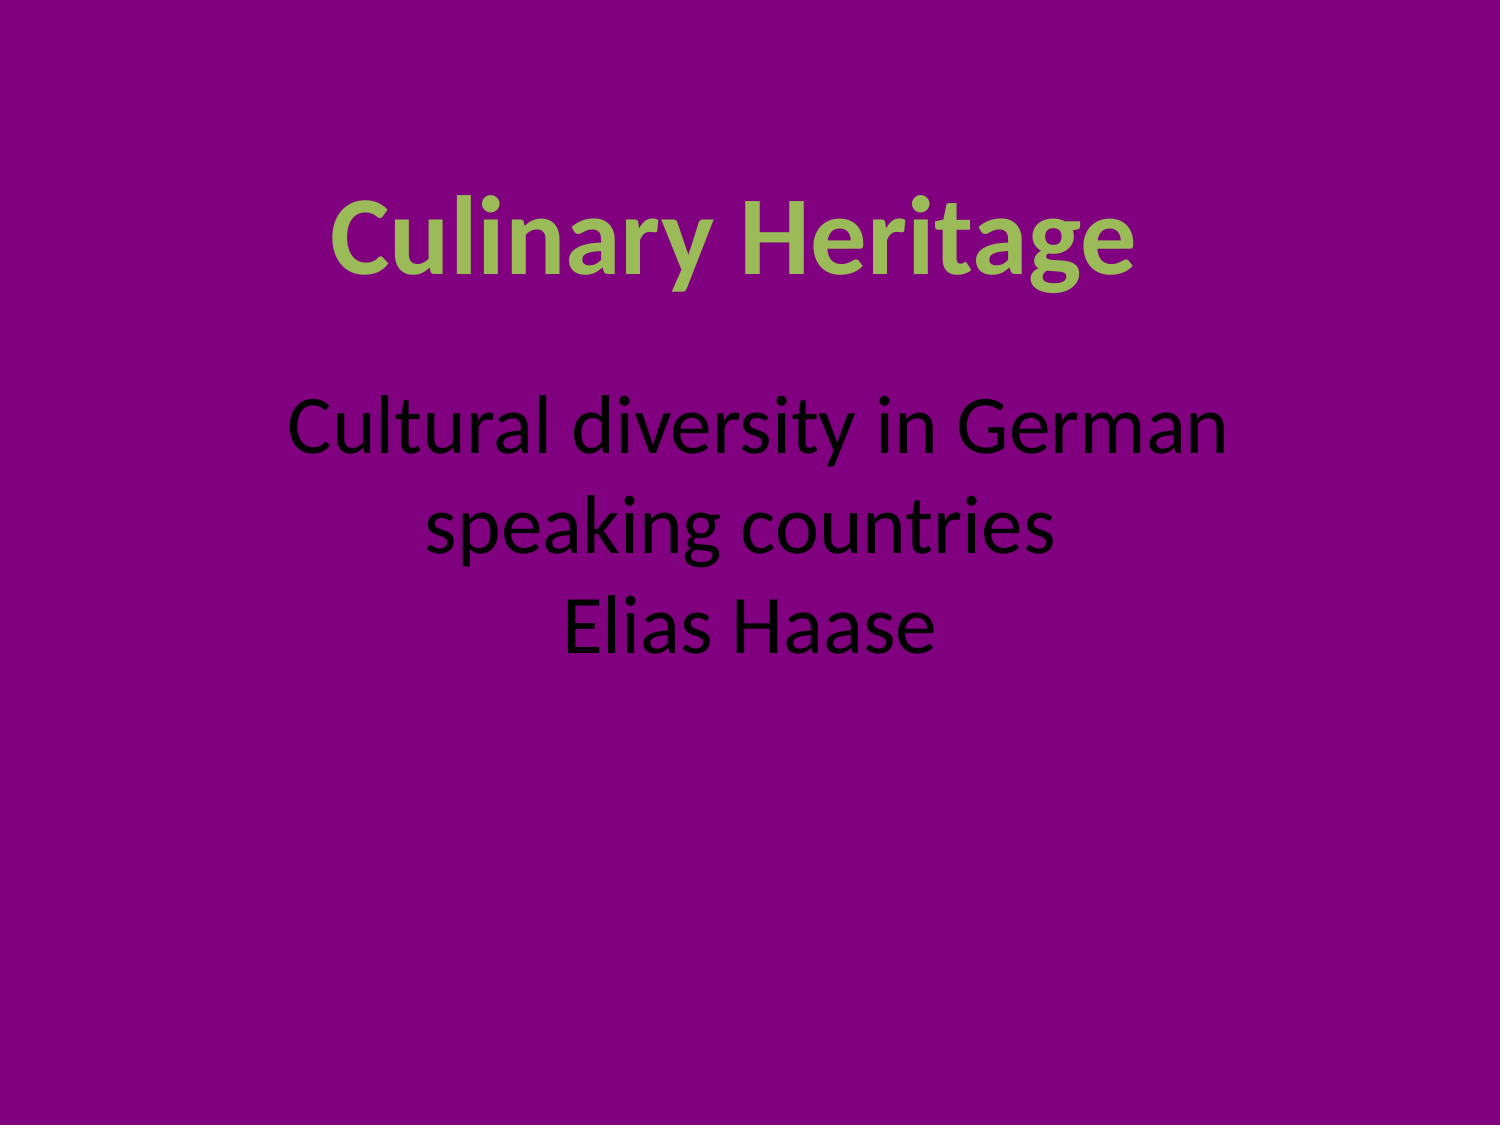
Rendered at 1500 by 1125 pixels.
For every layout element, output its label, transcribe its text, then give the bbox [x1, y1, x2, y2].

title Cultural diversity in German speaking countries Elias Haase [112, 349, 1388, 591]
text_box Culinary Heritage [315, 154, 1154, 305]
